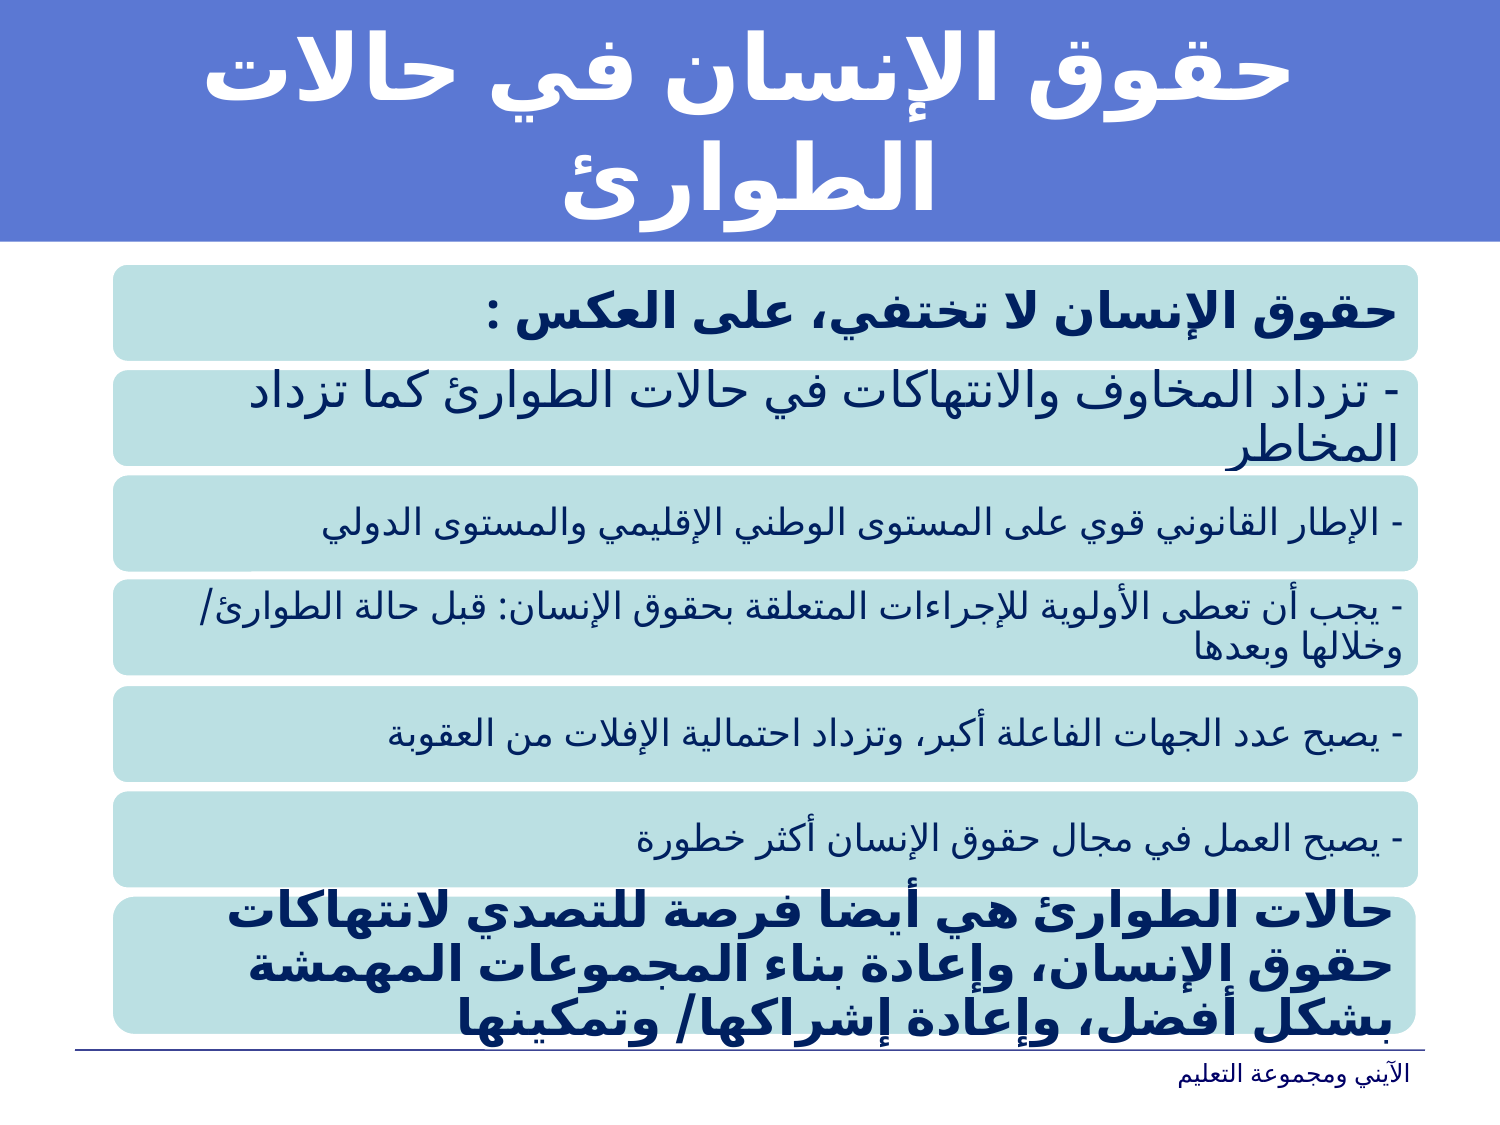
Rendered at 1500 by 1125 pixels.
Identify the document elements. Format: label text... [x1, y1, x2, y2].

title حقوق الإنسان في حالات الطوارئ [74, 24, 1426, 213]
footer الآيني ومجموعة التعليم [75, 1049, 1427, 1103]
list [74, 262, 1457, 1037]
